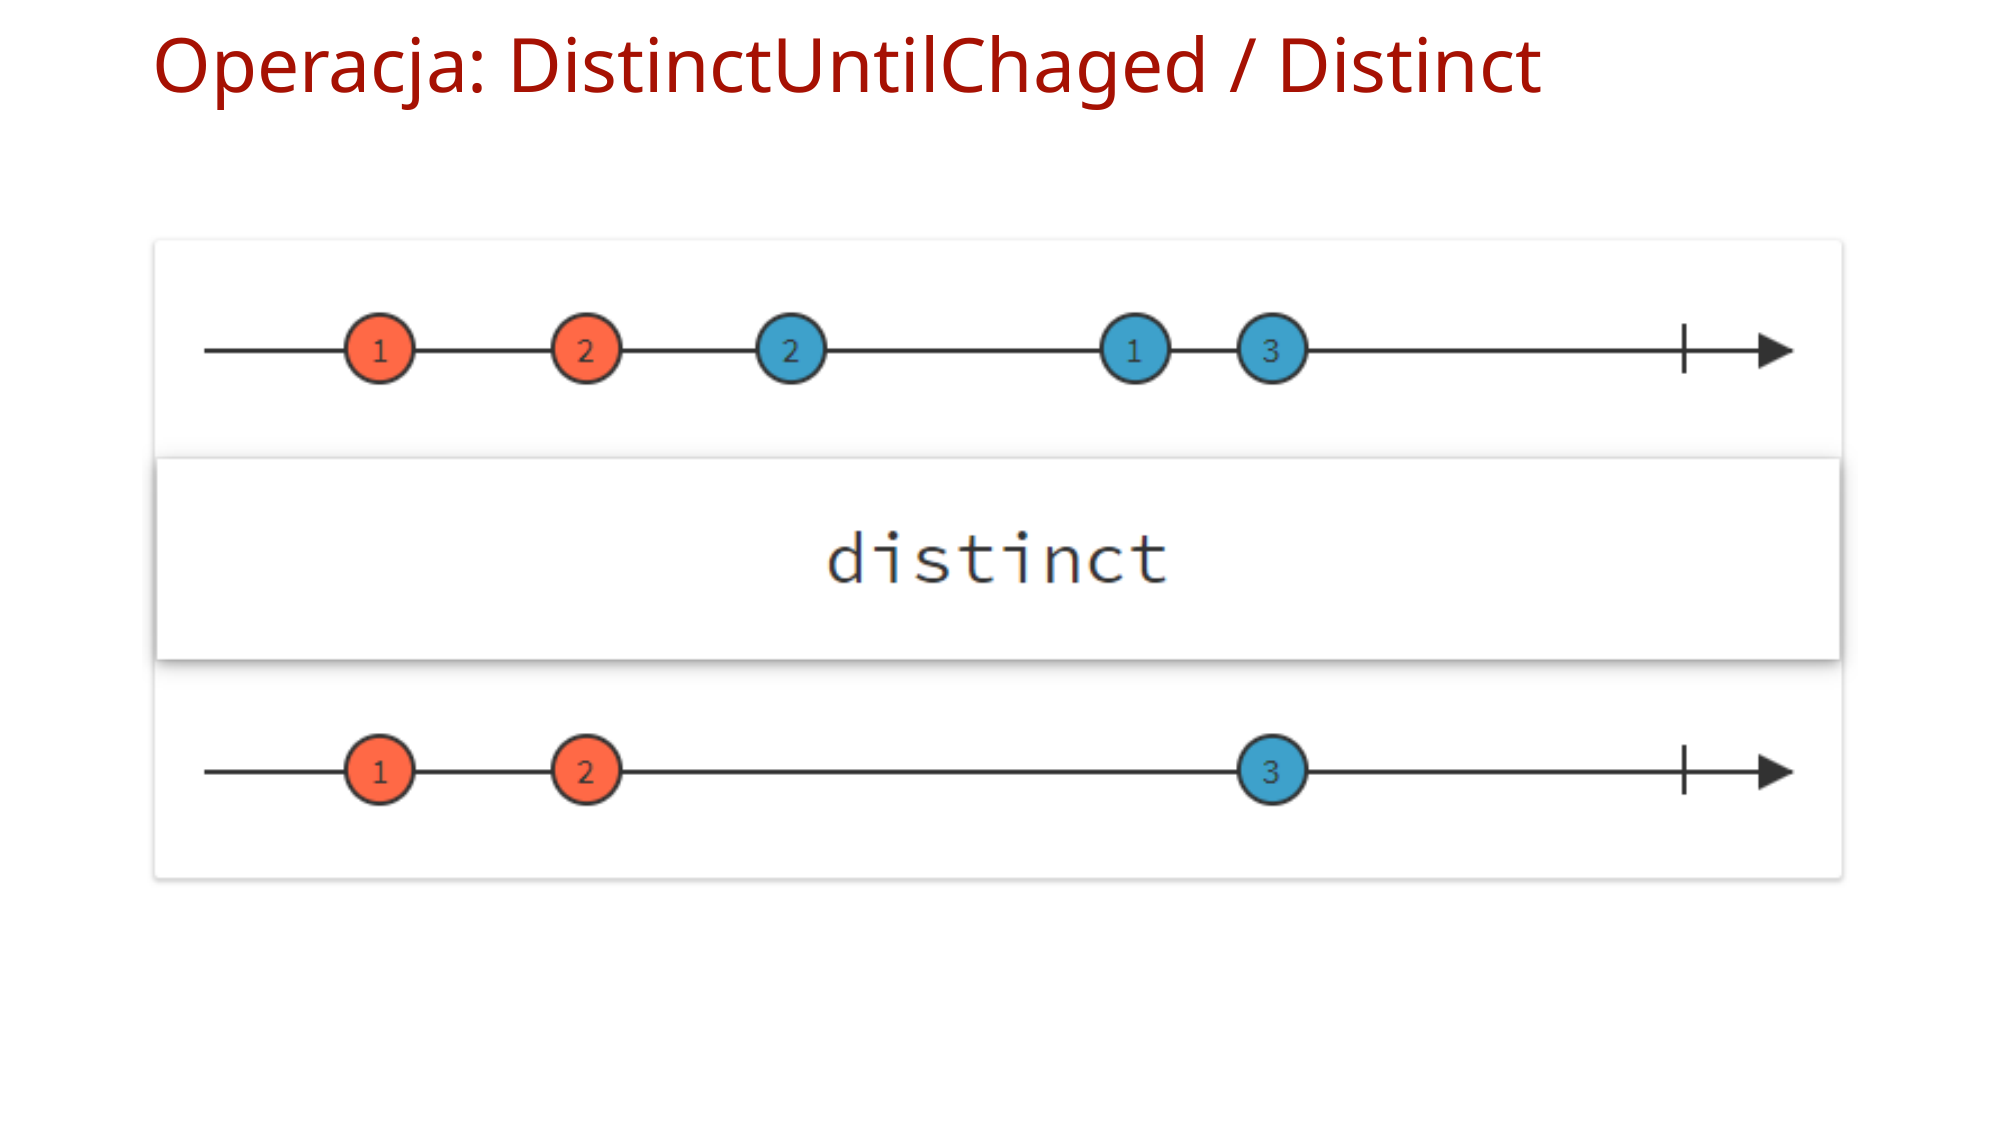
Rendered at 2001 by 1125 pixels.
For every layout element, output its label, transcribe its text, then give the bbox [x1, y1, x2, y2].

title Operacja: DistinctUntilChaged / Distinct [137, 3, 1863, 135]
picture [142, 232, 1858, 892]
